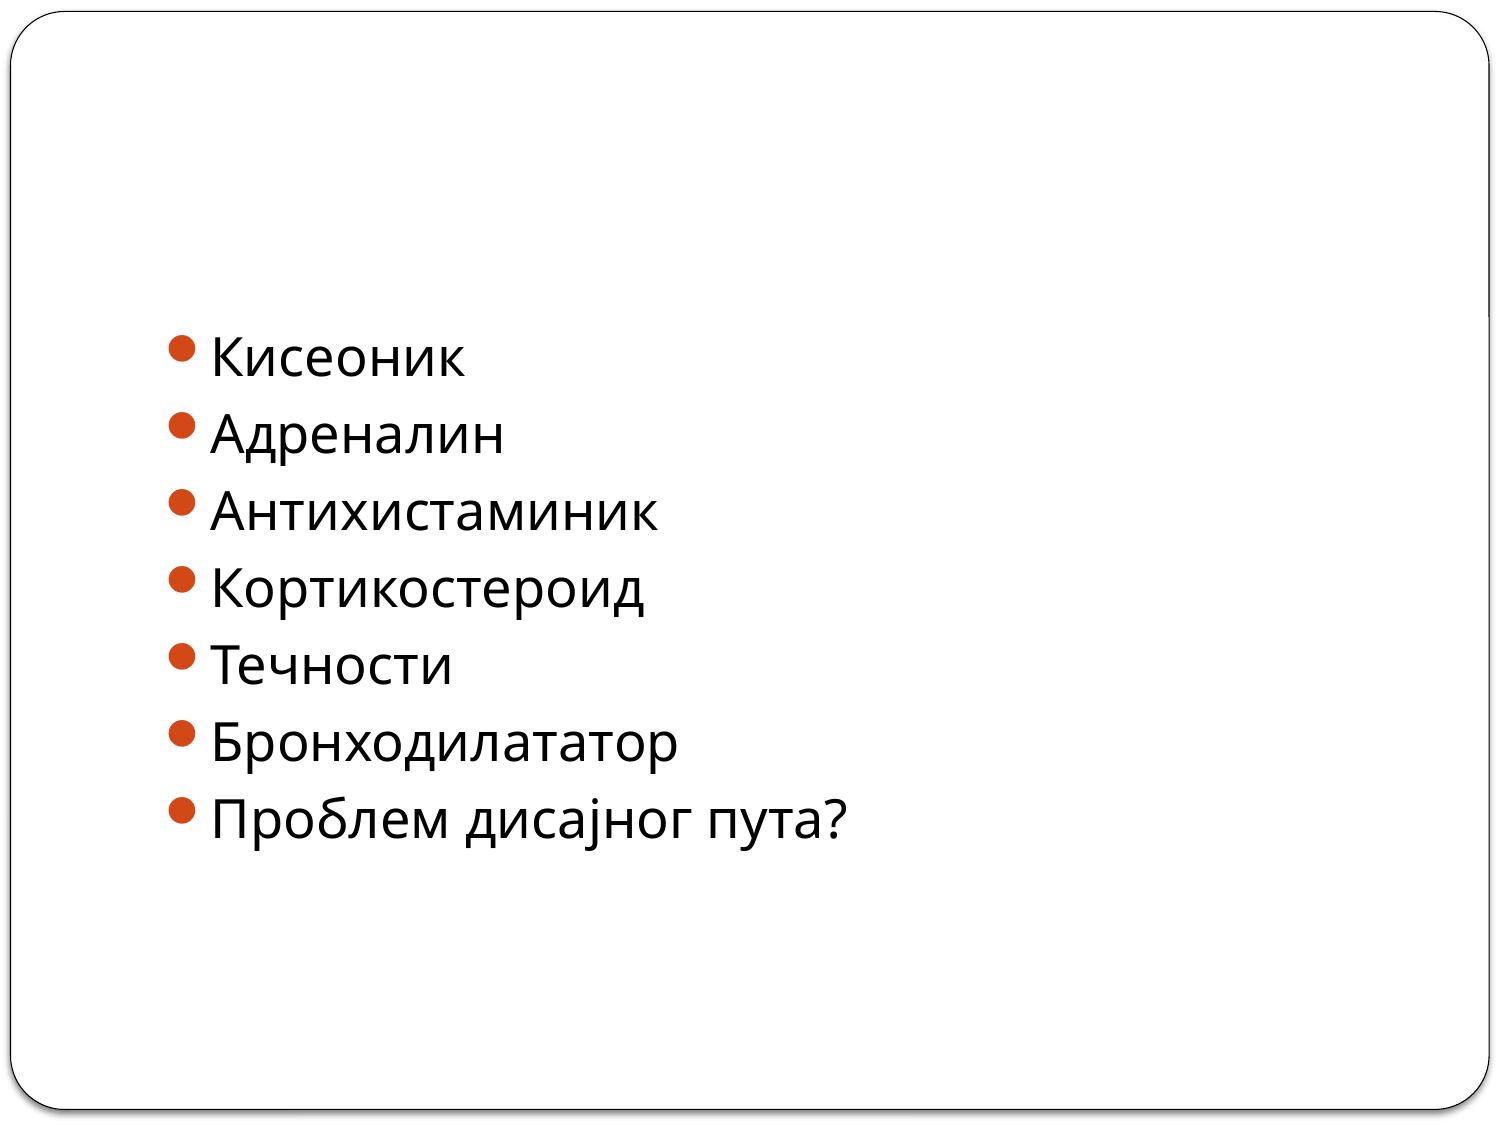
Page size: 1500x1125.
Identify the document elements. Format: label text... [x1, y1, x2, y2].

list Кисеоник Адреналин Антихистаминик Кортикостероид Течности Бронходилататор Проблем дисајног пута? [150, 237, 1425, 988]
